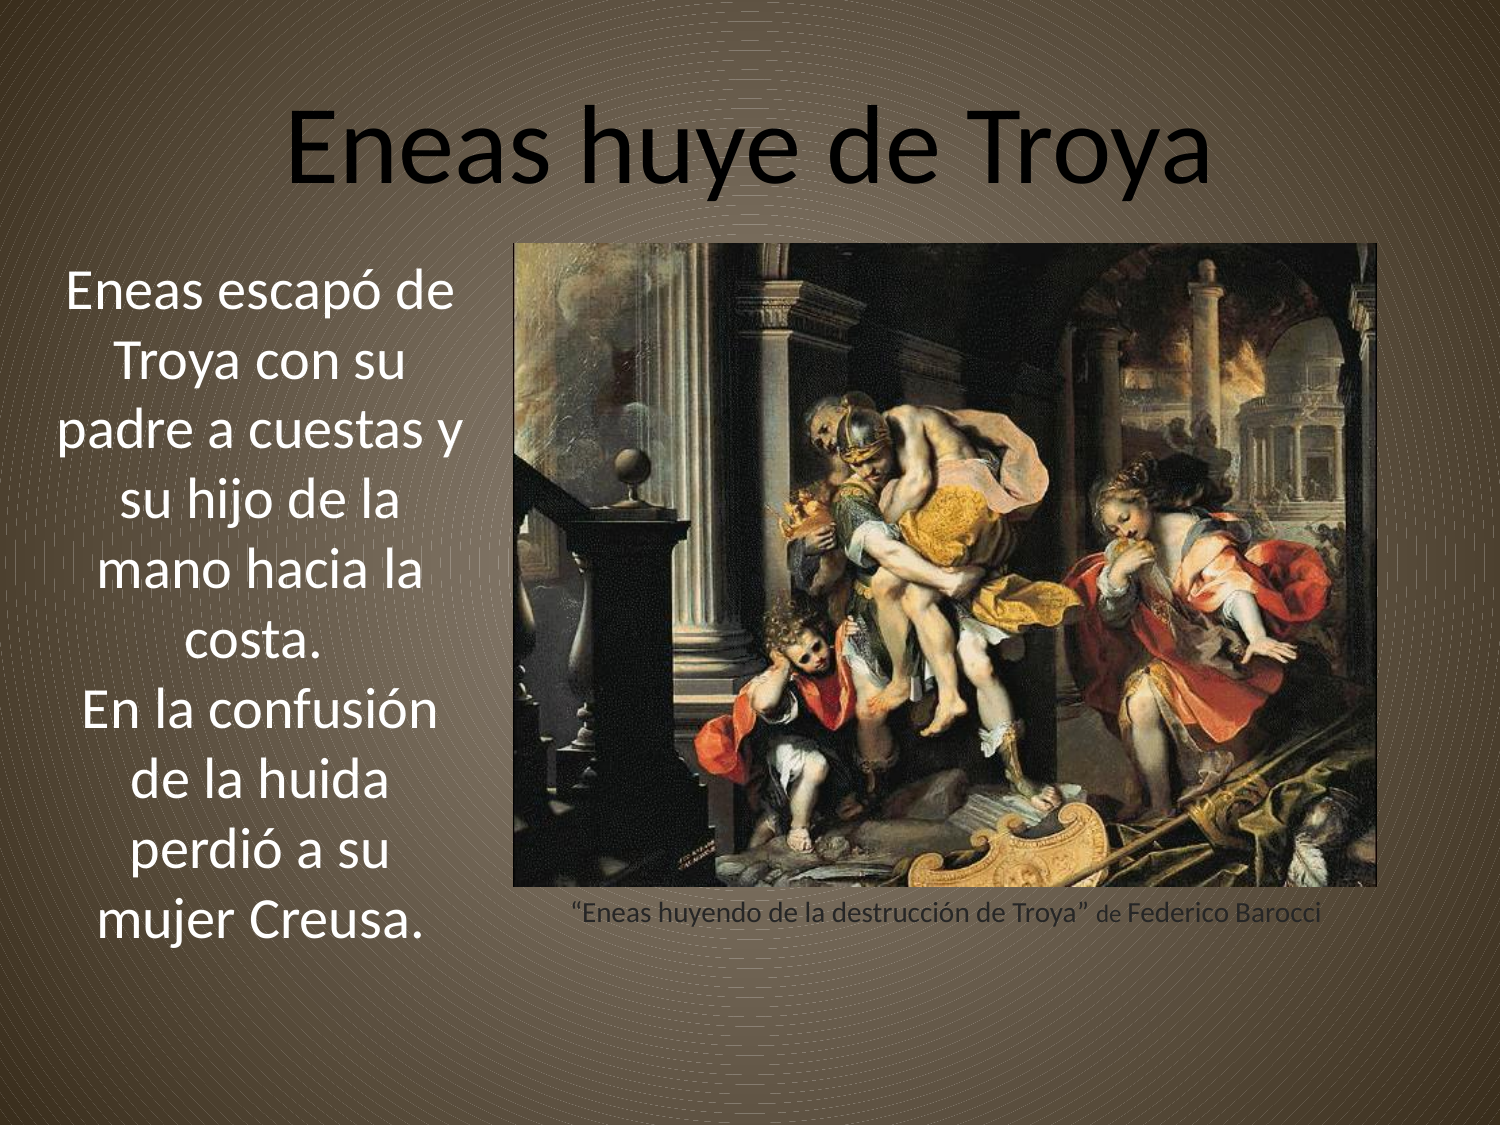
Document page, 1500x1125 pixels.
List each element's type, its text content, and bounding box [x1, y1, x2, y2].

list Eneas escapó de Troya con su padre a cuestas y su hijo de la mano hacia la costa. En la confusión de la huida perdió a su mujer Creusa. [41, 243, 481, 986]
title Eneas huye de Troya [75, 45, 1425, 233]
picture [513, 243, 1377, 887]
text_box “Eneas huyendo de la destrucción de Troya” de Federico Barocci [555, 886, 1394, 936]
